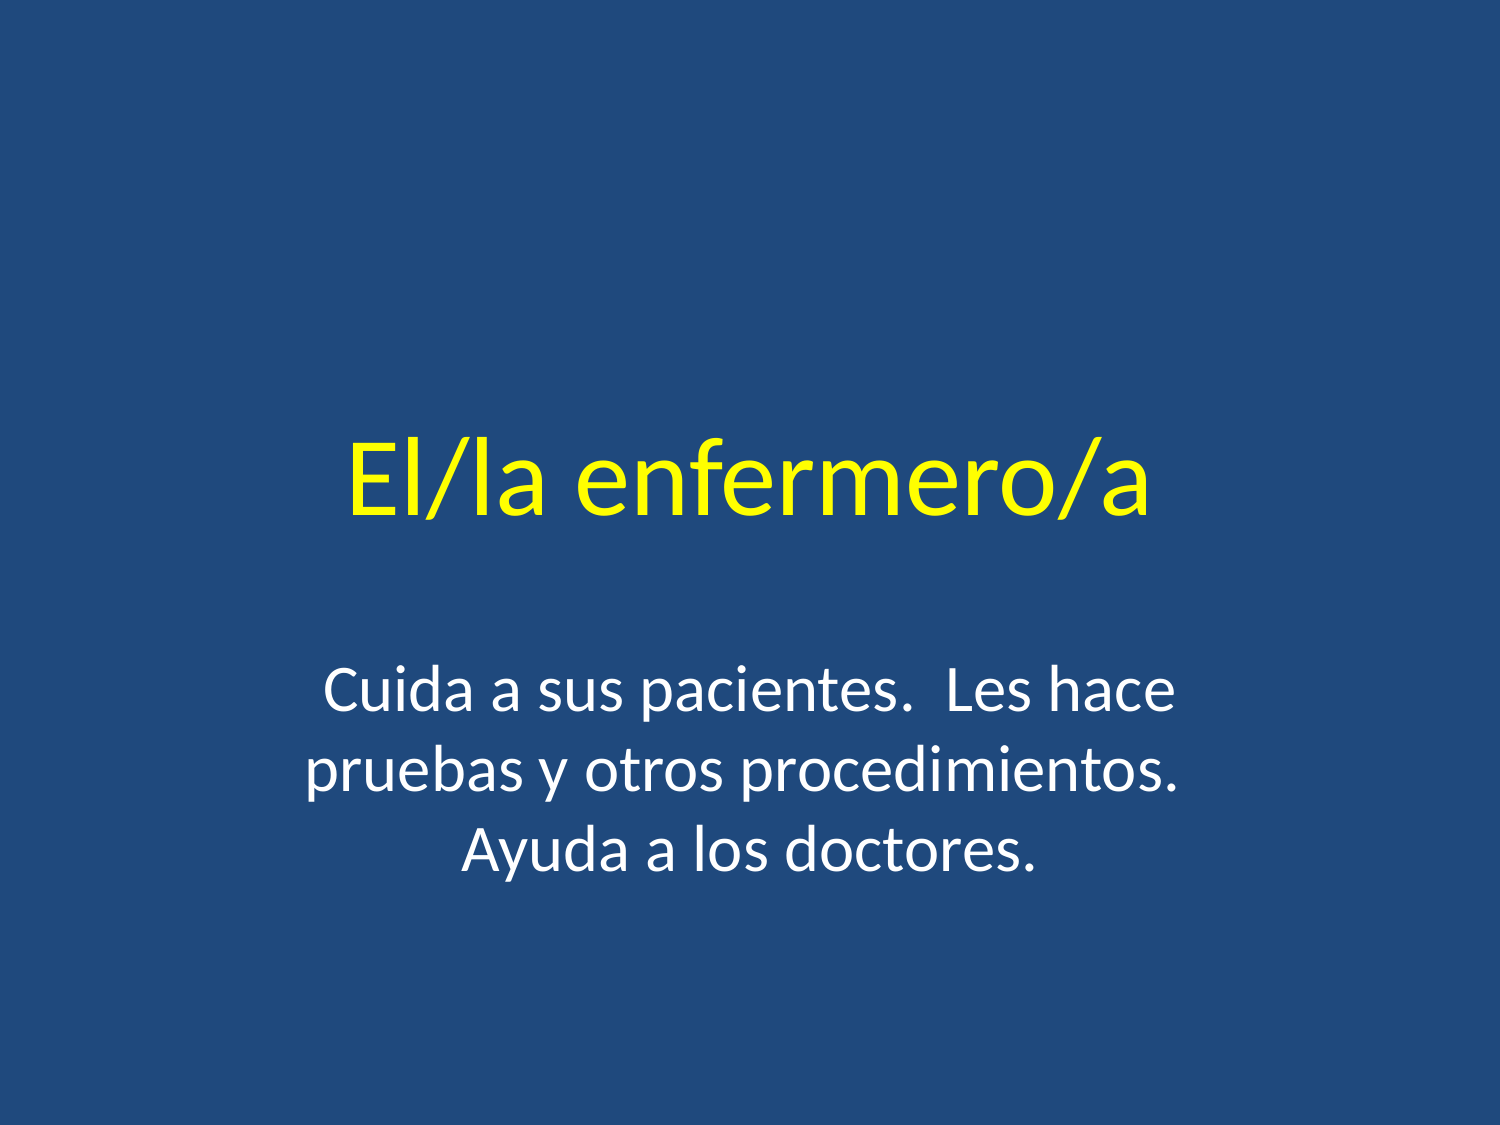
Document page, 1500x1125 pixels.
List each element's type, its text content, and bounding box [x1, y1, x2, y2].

subtitle Cuida a sus pacientes. Les hace pruebas y otros procedimientos. Ayuda a los doctores. [225, 637, 1275, 925]
title El/la enfermero/a [112, 349, 1388, 591]
